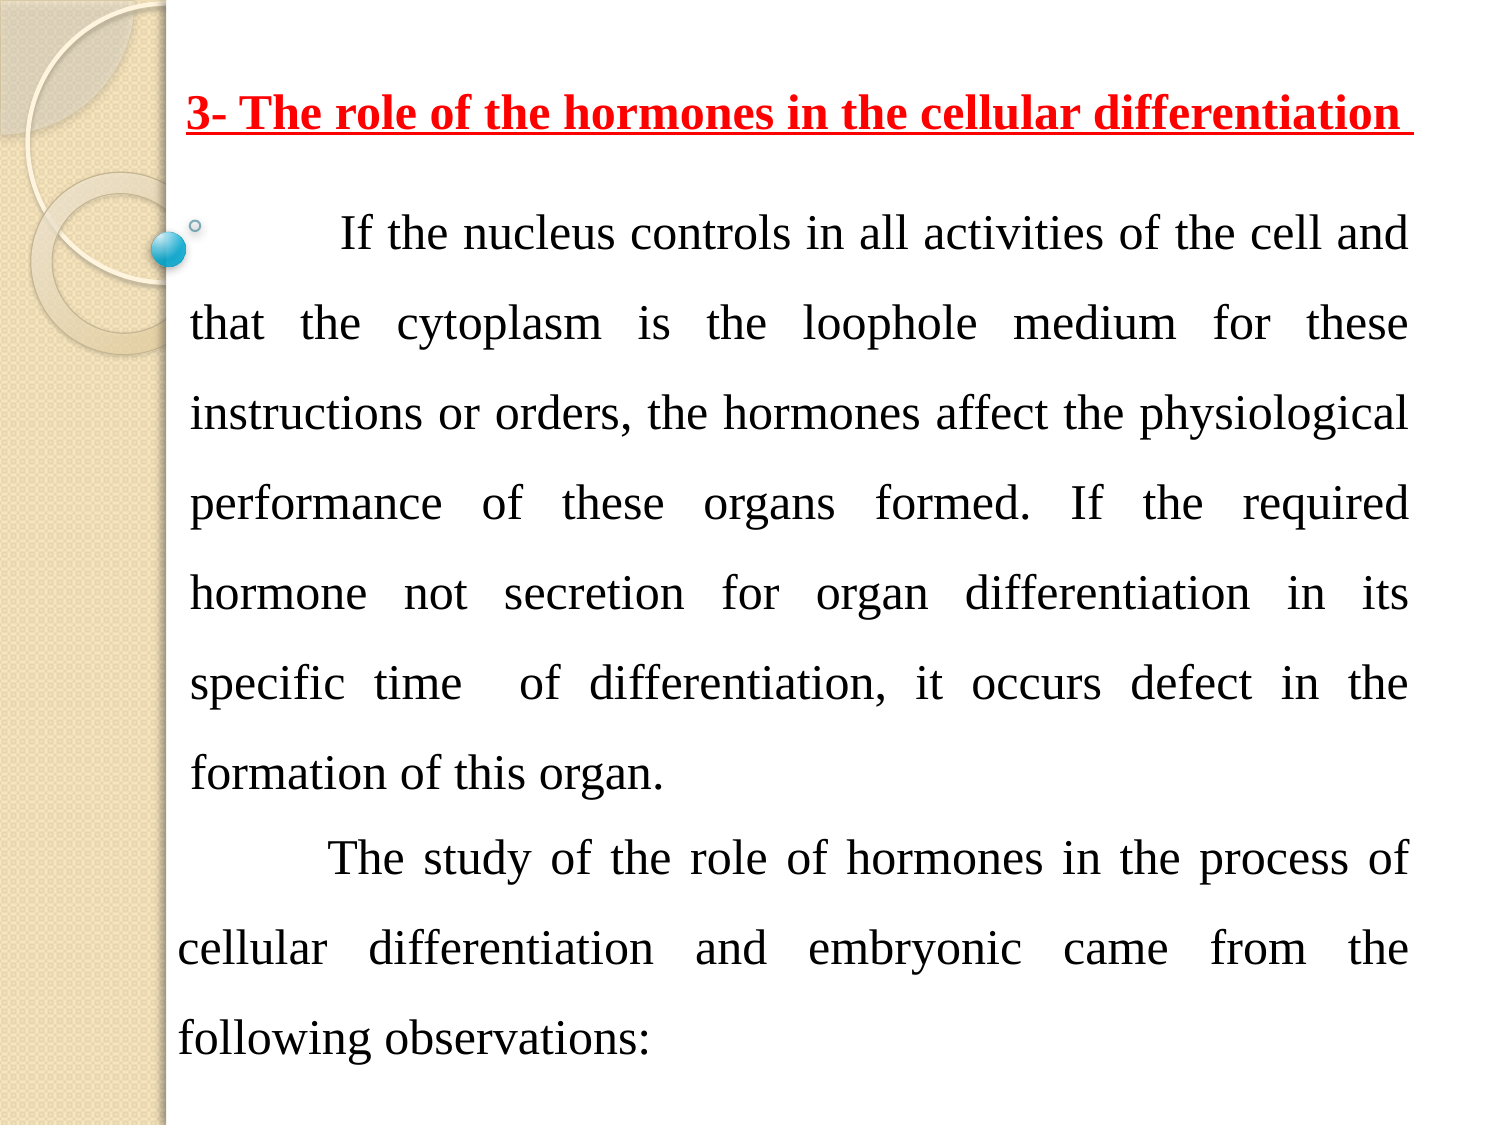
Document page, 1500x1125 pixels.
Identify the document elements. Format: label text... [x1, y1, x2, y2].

text_box If the nucleus controls in all activities of the cell and that the cytoplasm is the loophole medium for these instructions or orders, the hormones affect the physiological performance of these organs formed. If the required hormone not secretion for organ differentiation in its specific time of differentiation, it occurs defect in the formation of this organ. [174, 162, 1425, 787]
text_box 3- The role of the hormones in the cellular differentiation [150, 41, 1450, 147]
text_box The study of the role of hormones in the process of cellular differentiation and embryonic came from the following observations: [162, 787, 1425, 1073]
